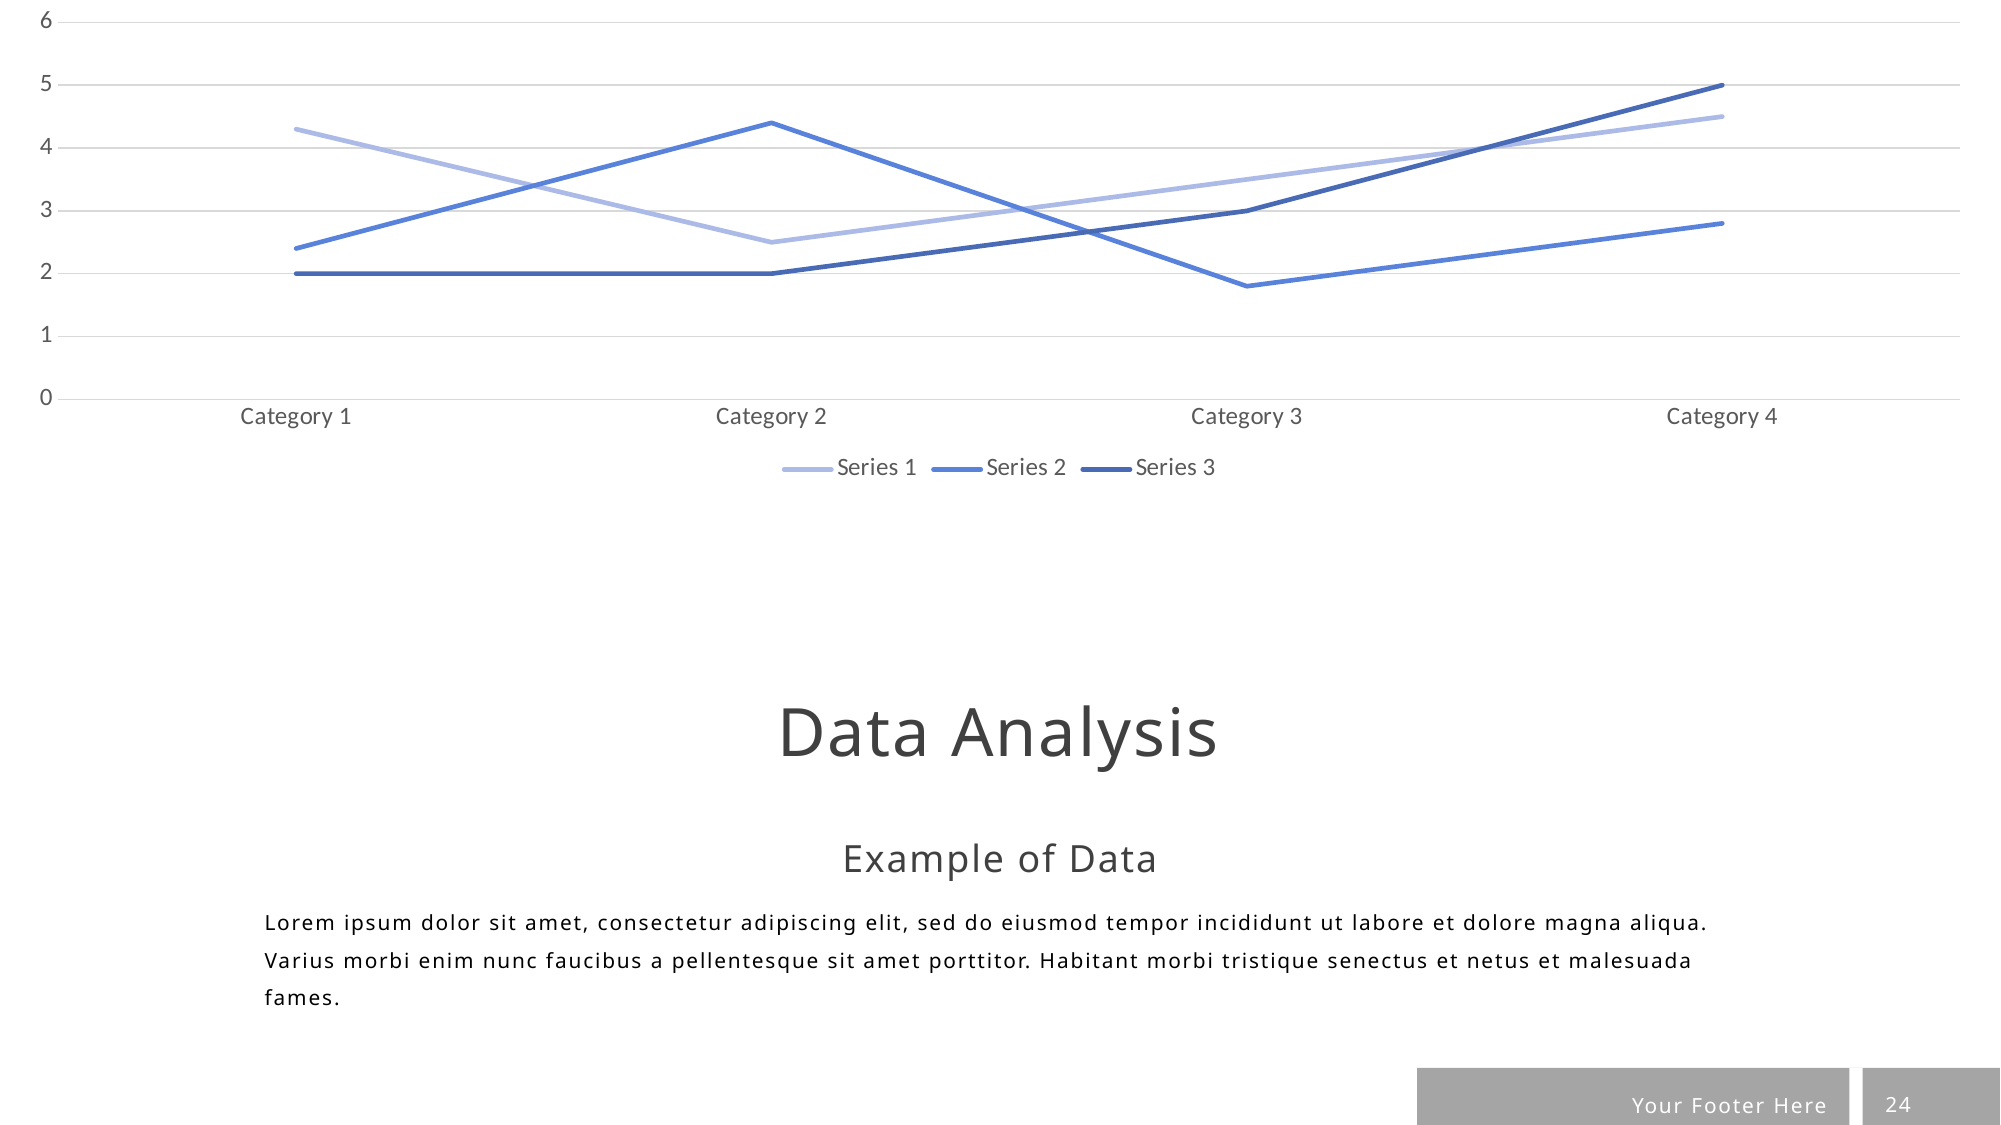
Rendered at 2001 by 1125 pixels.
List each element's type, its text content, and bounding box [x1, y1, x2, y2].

chart [0, 0, 2000, 488]
text_box Data Analysis [623, 682, 1372, 778]
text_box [1417, 1067, 2000, 1125]
text_box Example of Data [689, 827, 1311, 888]
text_box Lorem ipsum dolor sit amet, consectetur adipiscing elit, sed do eiusmod tempor incididunt ut labore et dolore magna aliqua. Varius morbi enim nunc faucibus a pellentesque sit amet porttitor. Habitant morbi tristique senectus et netus et malesuada fames. [249, 889, 1750, 1017]
